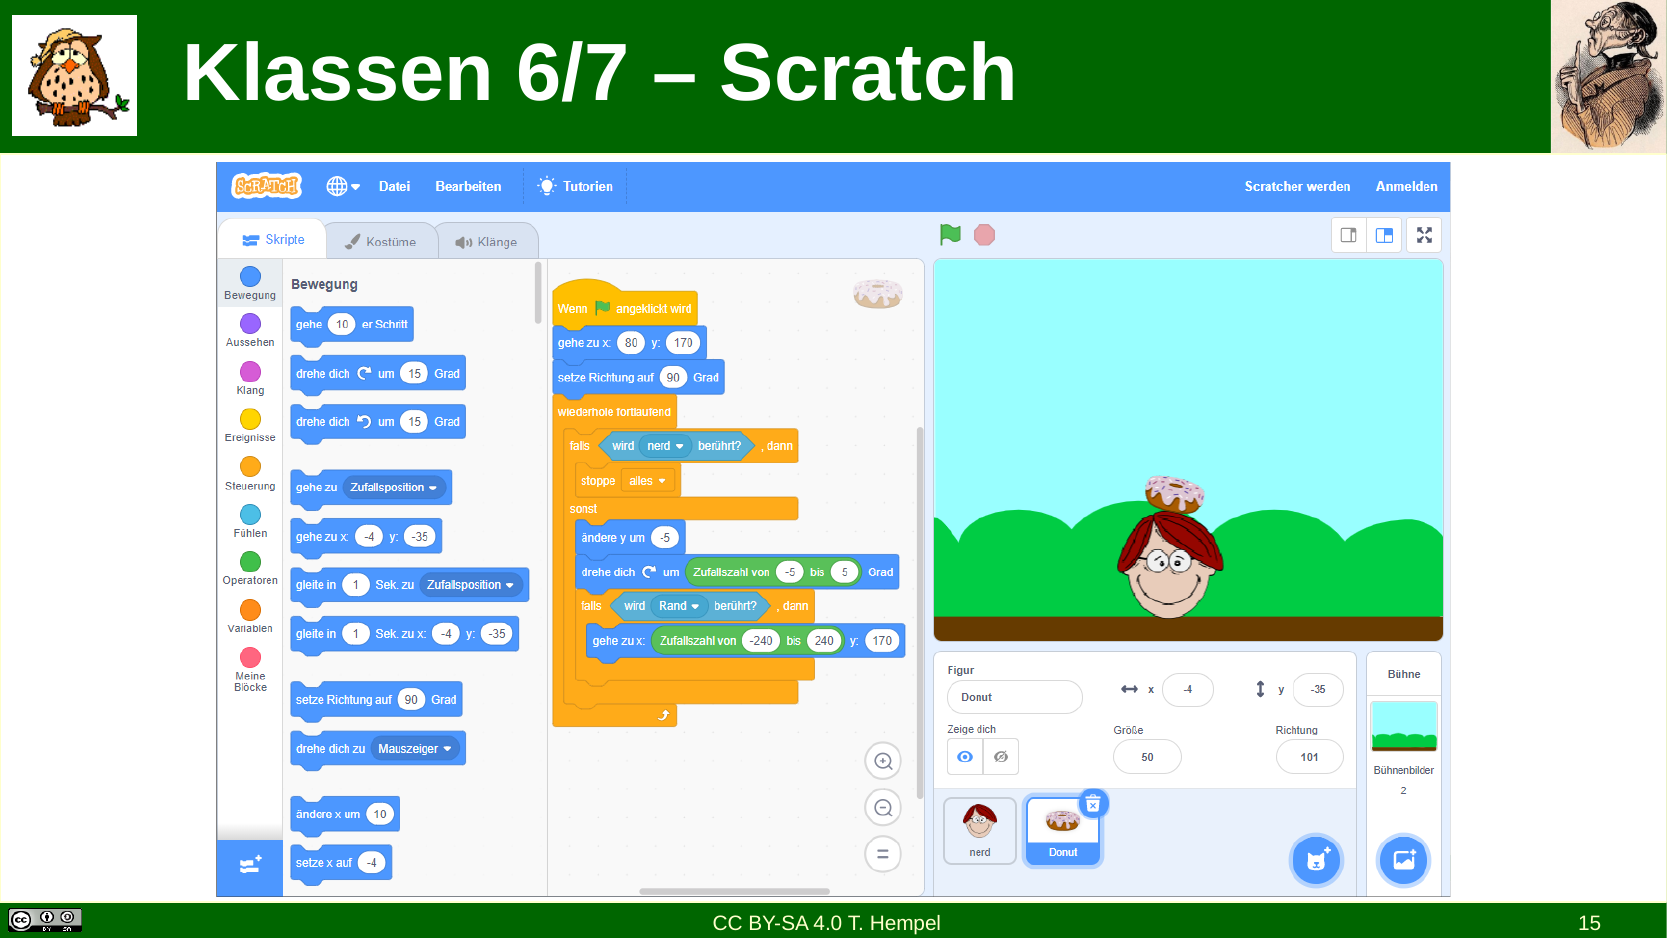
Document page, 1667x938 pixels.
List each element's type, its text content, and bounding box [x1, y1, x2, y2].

footer CC BY-SA 4.0 T. Hempel [465, 905, 1188, 927]
title Klassen 6/7 – Scratch [167, 17, 1516, 125]
picture [12, 15, 137, 136]
slide_number 15 [1227, 901, 1616, 927]
picture [8, 908, 82, 932]
picture [215, 162, 1451, 897]
picture [1550, 0, 1667, 153]
